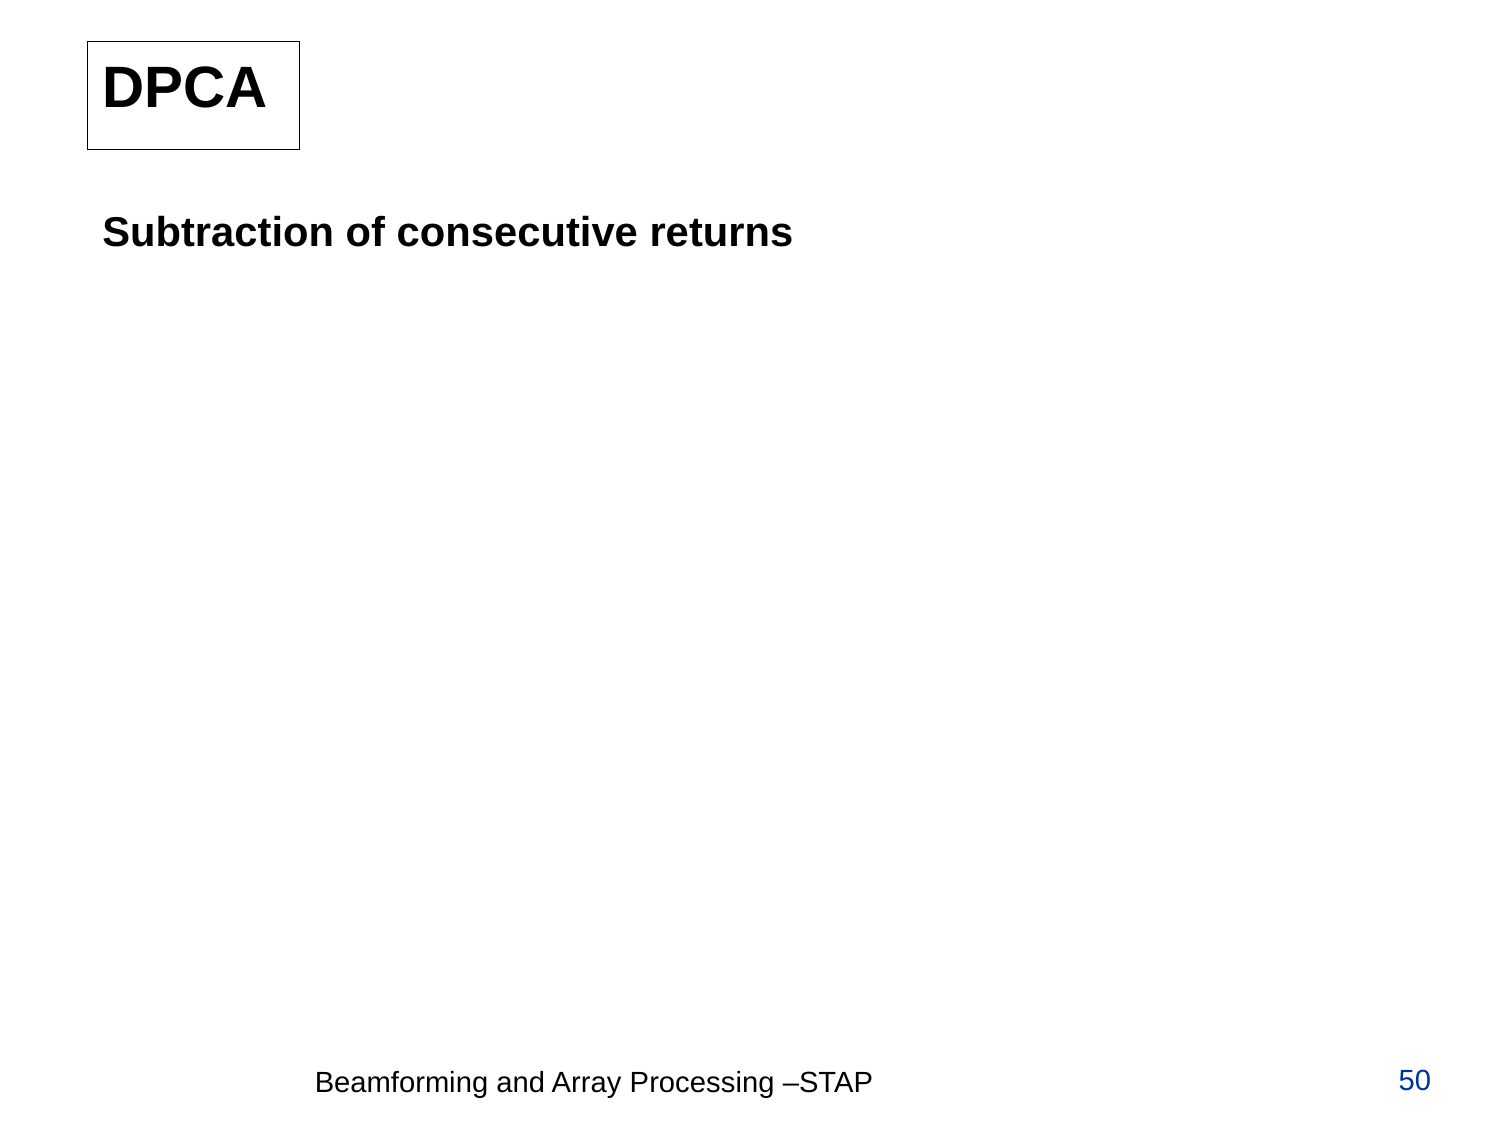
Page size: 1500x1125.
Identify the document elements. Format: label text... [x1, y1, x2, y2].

title DPCA [87, 41, 300, 150]
slide_number 50 [1207, 1055, 1447, 1102]
text_box Subtraction of consecutive returns [87, 187, 988, 295]
